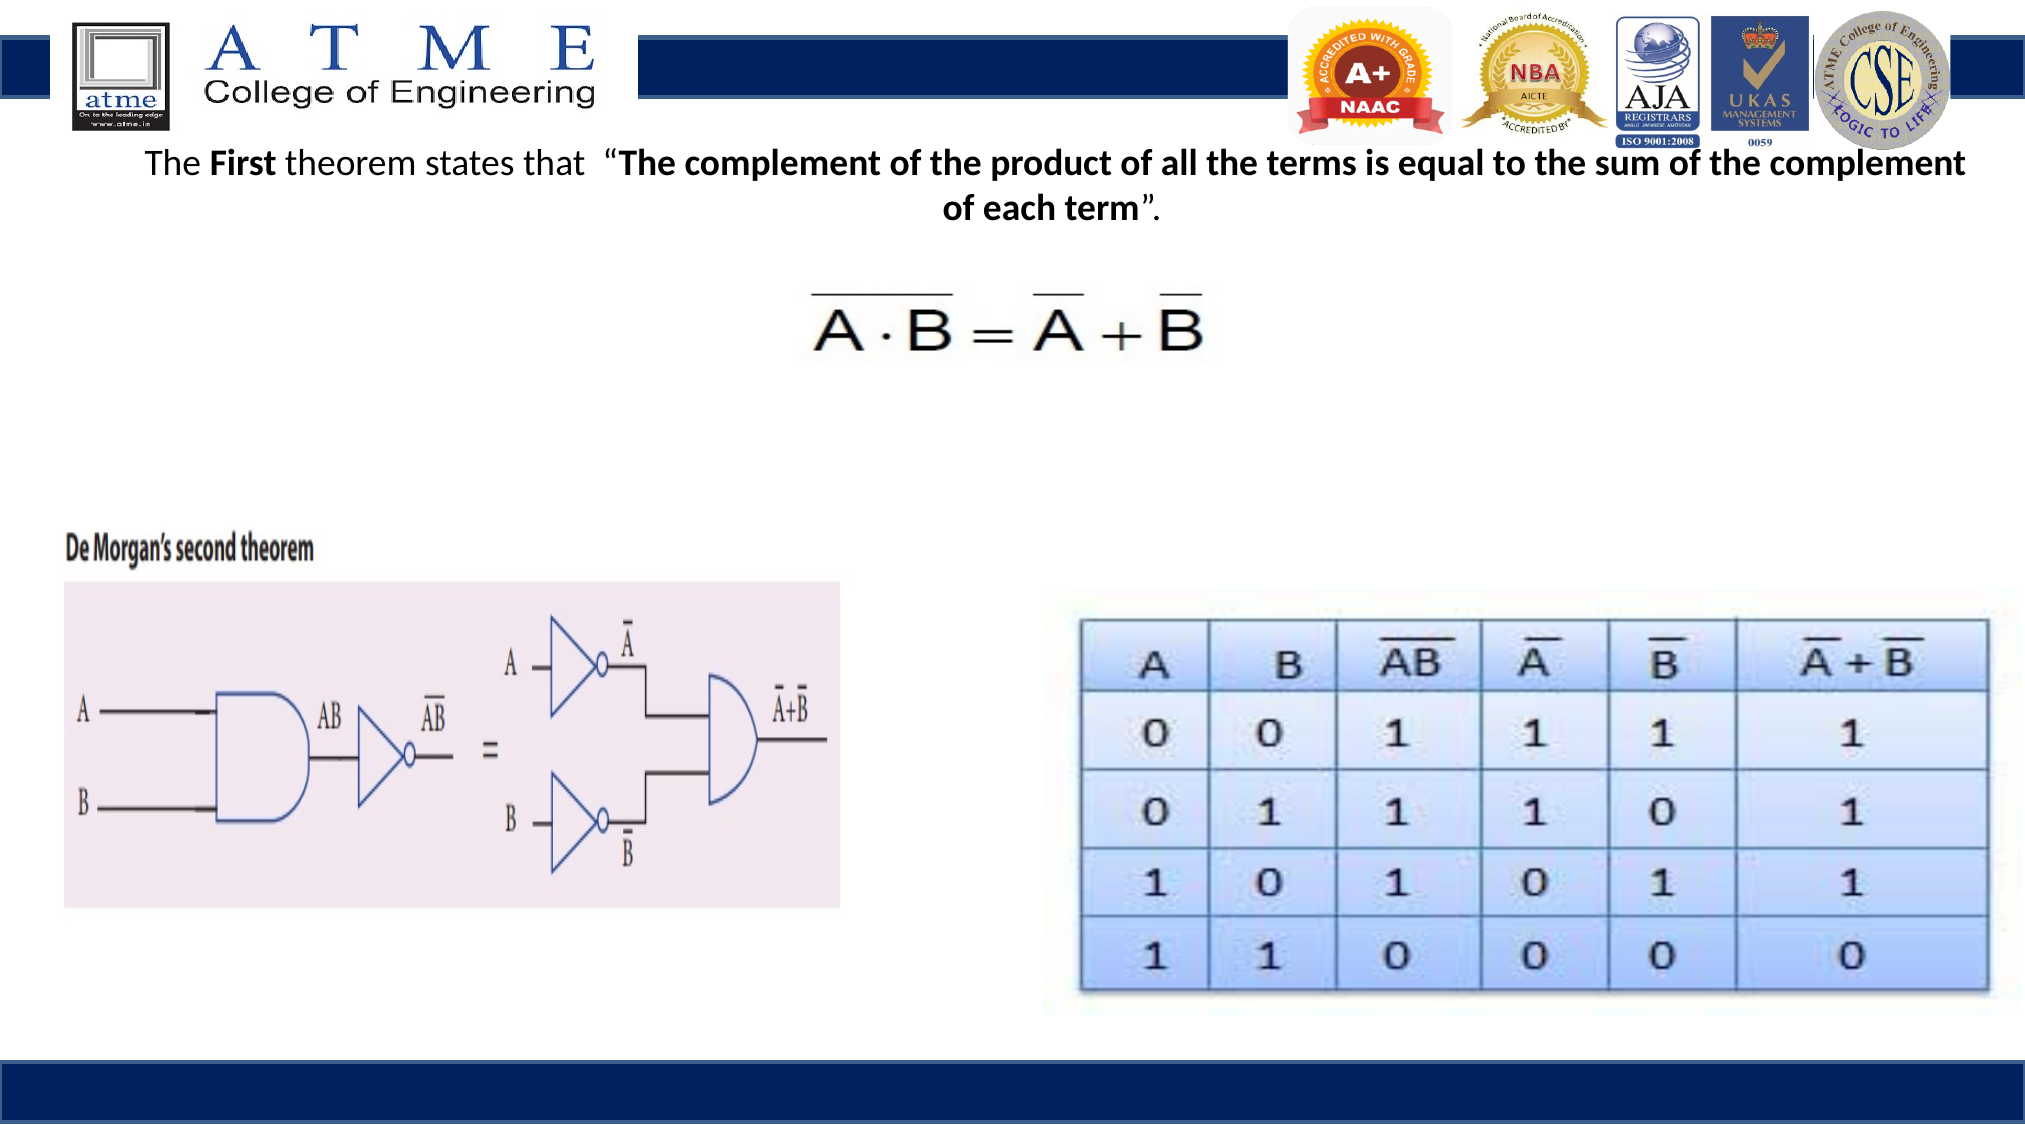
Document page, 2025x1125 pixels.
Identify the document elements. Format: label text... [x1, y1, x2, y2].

title The First theorem states that “The complement of the product of all the terms is equal to the sum of the complement of each term”. [112, 130, 2000, 575]
picture [1042, 587, 2023, 1017]
picture [50, 0, 638, 150]
picture [1287, 6, 1813, 130]
picture [1814, 9, 1951, 130]
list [62, 524, 851, 925]
picture [776, 269, 1228, 388]
